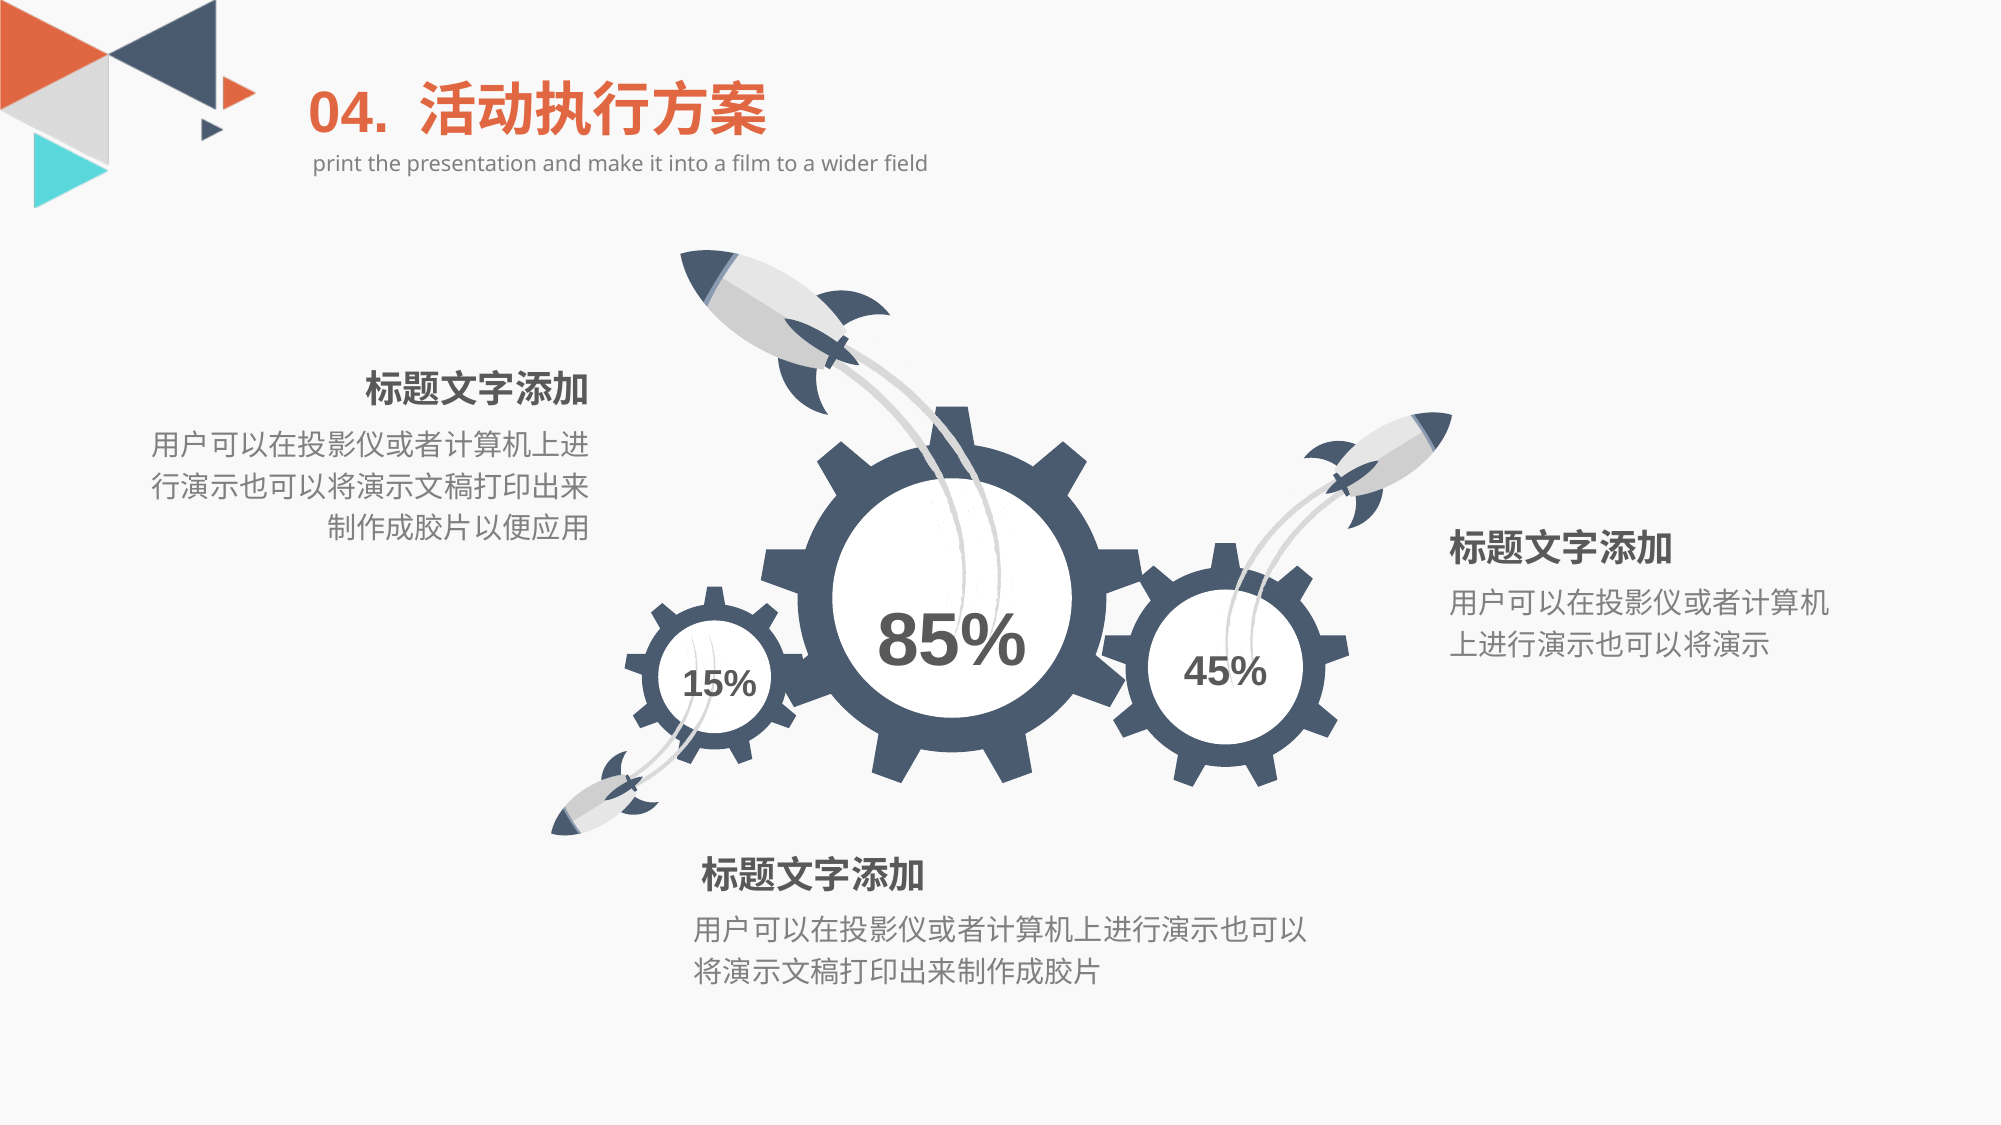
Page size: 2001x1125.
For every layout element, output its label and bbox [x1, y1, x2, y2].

text_box [678, 834, 1343, 998]
text_box [133, 349, 606, 555]
text_box [559, 227, 1441, 848]
picture [1, 0, 255, 232]
text_box [1434, 507, 1867, 671]
text_box [292, 64, 1022, 182]
